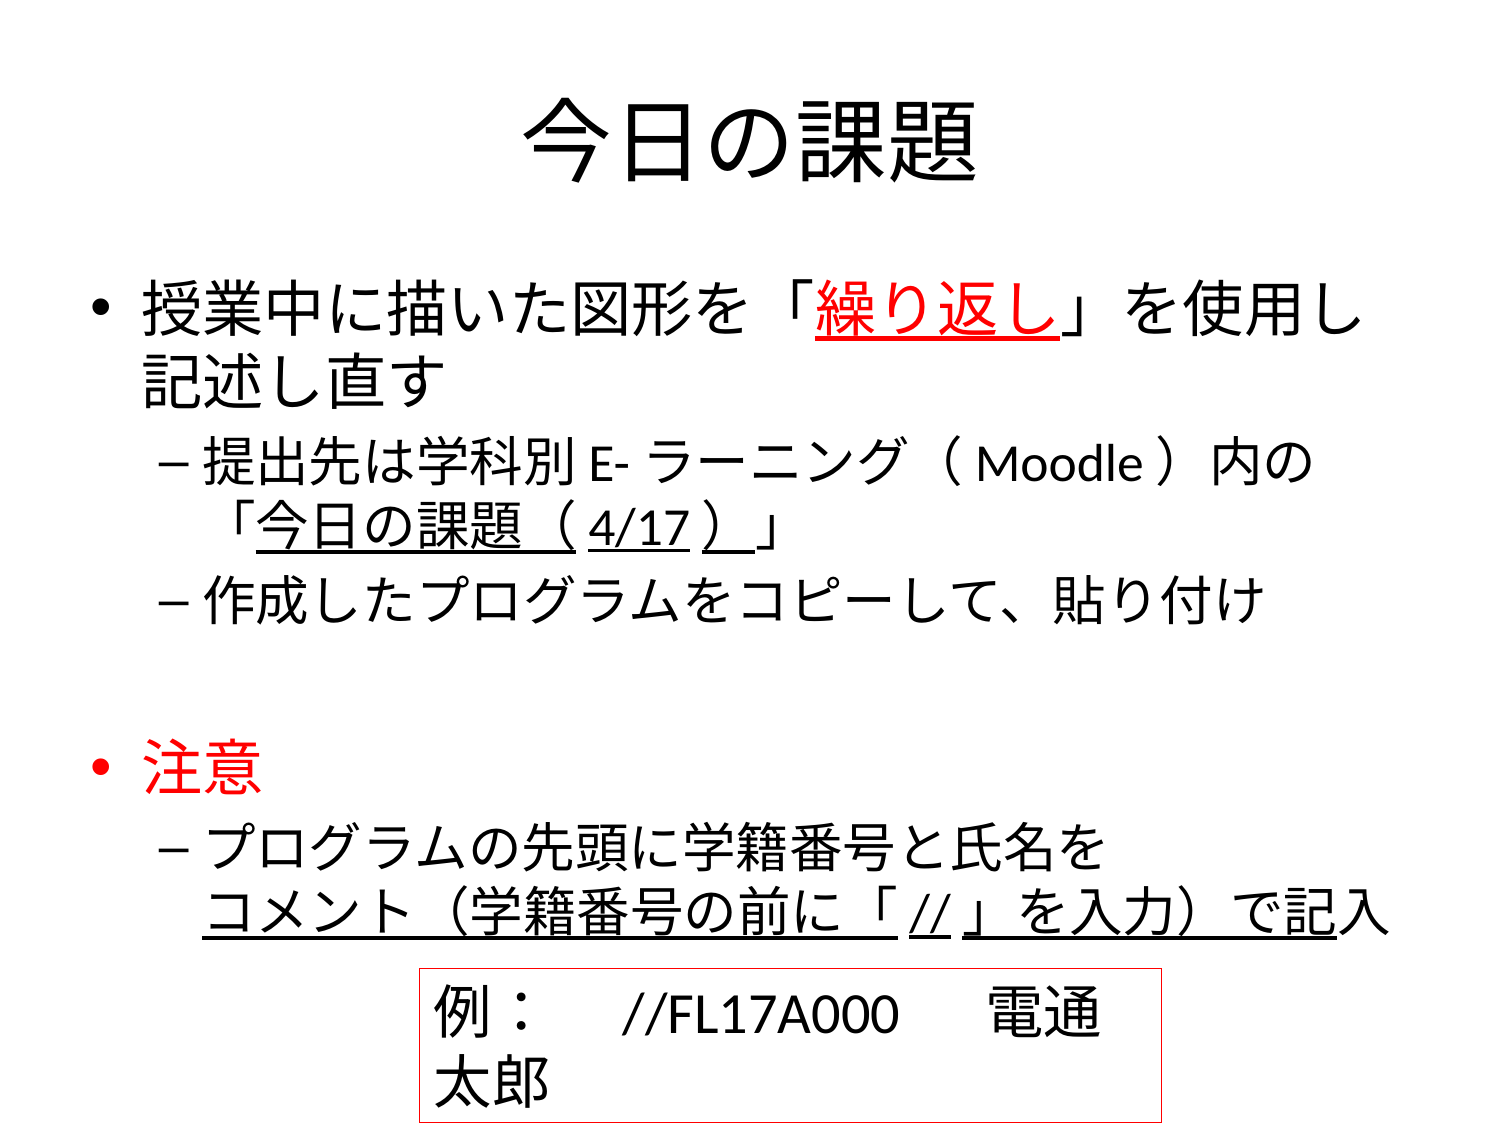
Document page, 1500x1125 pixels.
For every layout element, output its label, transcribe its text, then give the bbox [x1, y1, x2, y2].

title 今日の課題 [75, 45, 1425, 233]
text_box 例： //FL17A000 電通太郎 [419, 968, 1162, 1123]
list 授業中に描いた図形を「繰り返し」を使用し記述し直す 提出先は学科別E-ラーニング（Moodle）内の 「今日の課題（4/17）」 作成したプログラムをコピーして、貼り付け 注意 プログラムの先頭に学籍番号と氏名を コメント（学籍番号の前に「//」を入力）で記入 [75, 262, 1425, 1005]
